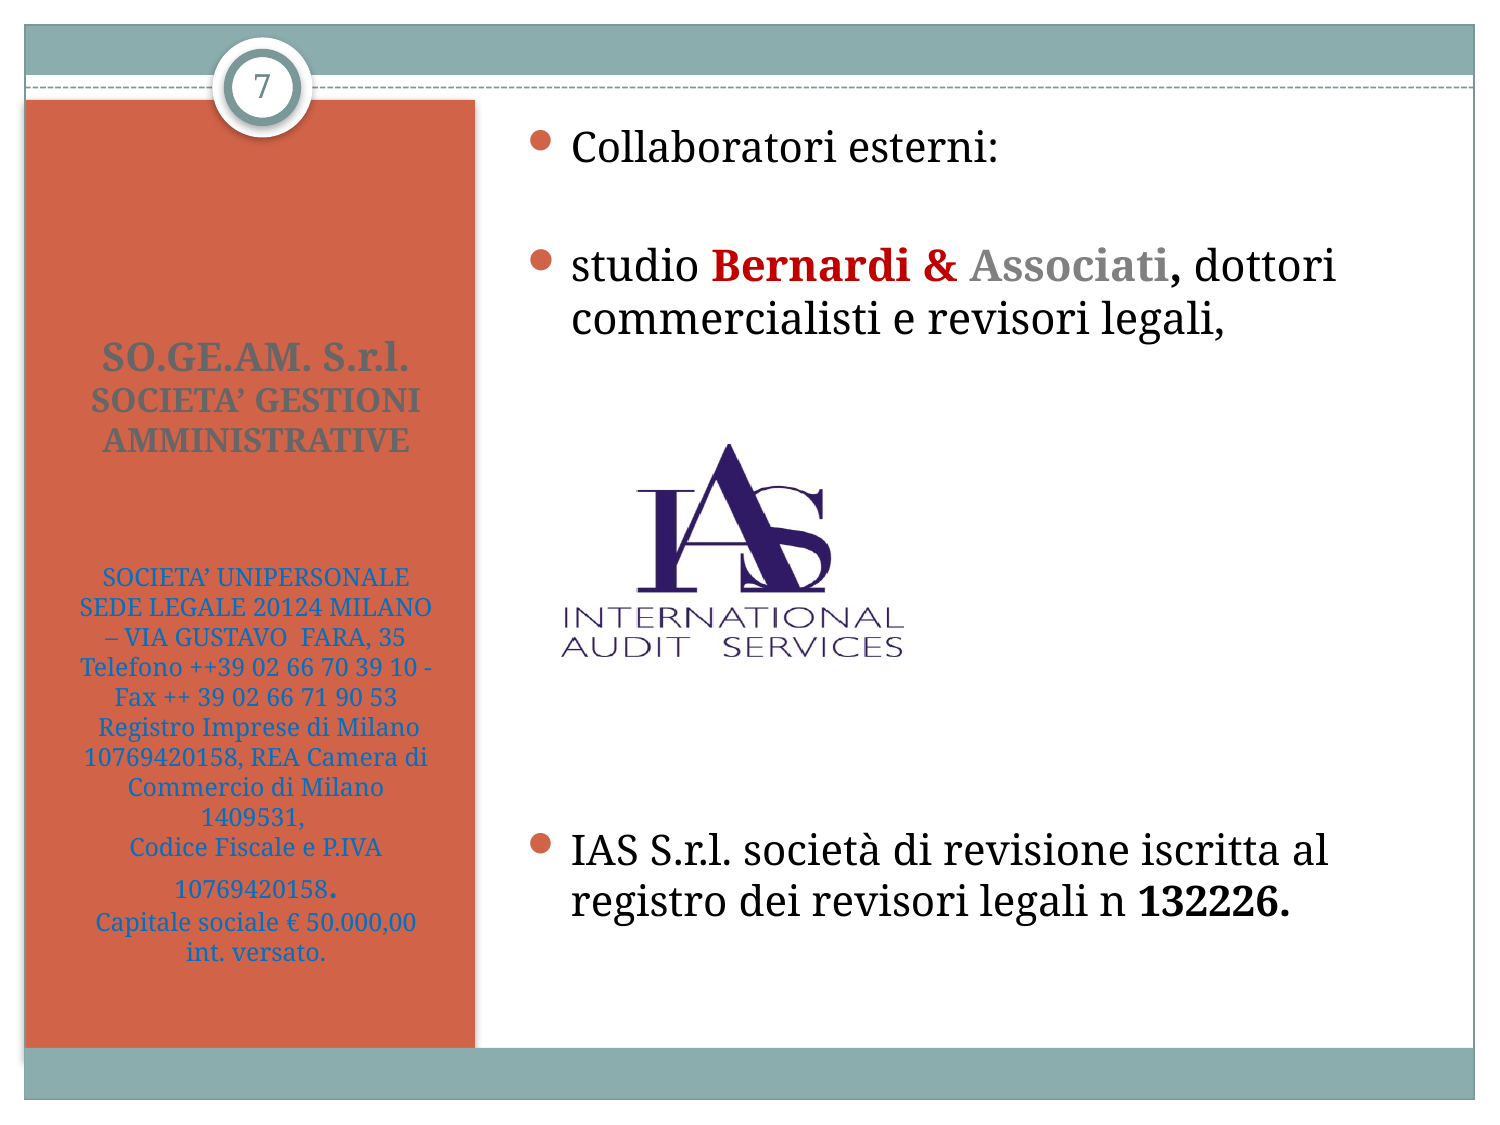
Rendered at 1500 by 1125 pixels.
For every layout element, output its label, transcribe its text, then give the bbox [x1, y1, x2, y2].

list SO.GE.AM. S.r.l. SOCIETA’ GESTIONI AMMINISTRATIVE SOCIETA’ UNIPERSONALE SEDE LEGALE 20124 MILANO – VIA GUSTAVO FARA, 35 Telefono ++39 02 66 70 39 10 - Fax ++ 39 02 66 71 90 53 Registro Imprese di Milano 10769420158, REA Camera di Commercio di Milano 1409531, Codice Fiscale e P.IVA 10769420158. Capitale sociale € 50.000,00 int. versato. [62, 324, 450, 1005]
slide_number 7 [225, 51, 300, 124]
picture [560, 444, 904, 658]
list Collaboratori esterni: studio Bernardi & Associati, dottori commercialisti e revisori legali, IAS S.r.l. società di revisione iscritta al registro dei revisori legali n 132226. [512, 112, 1438, 1000]
